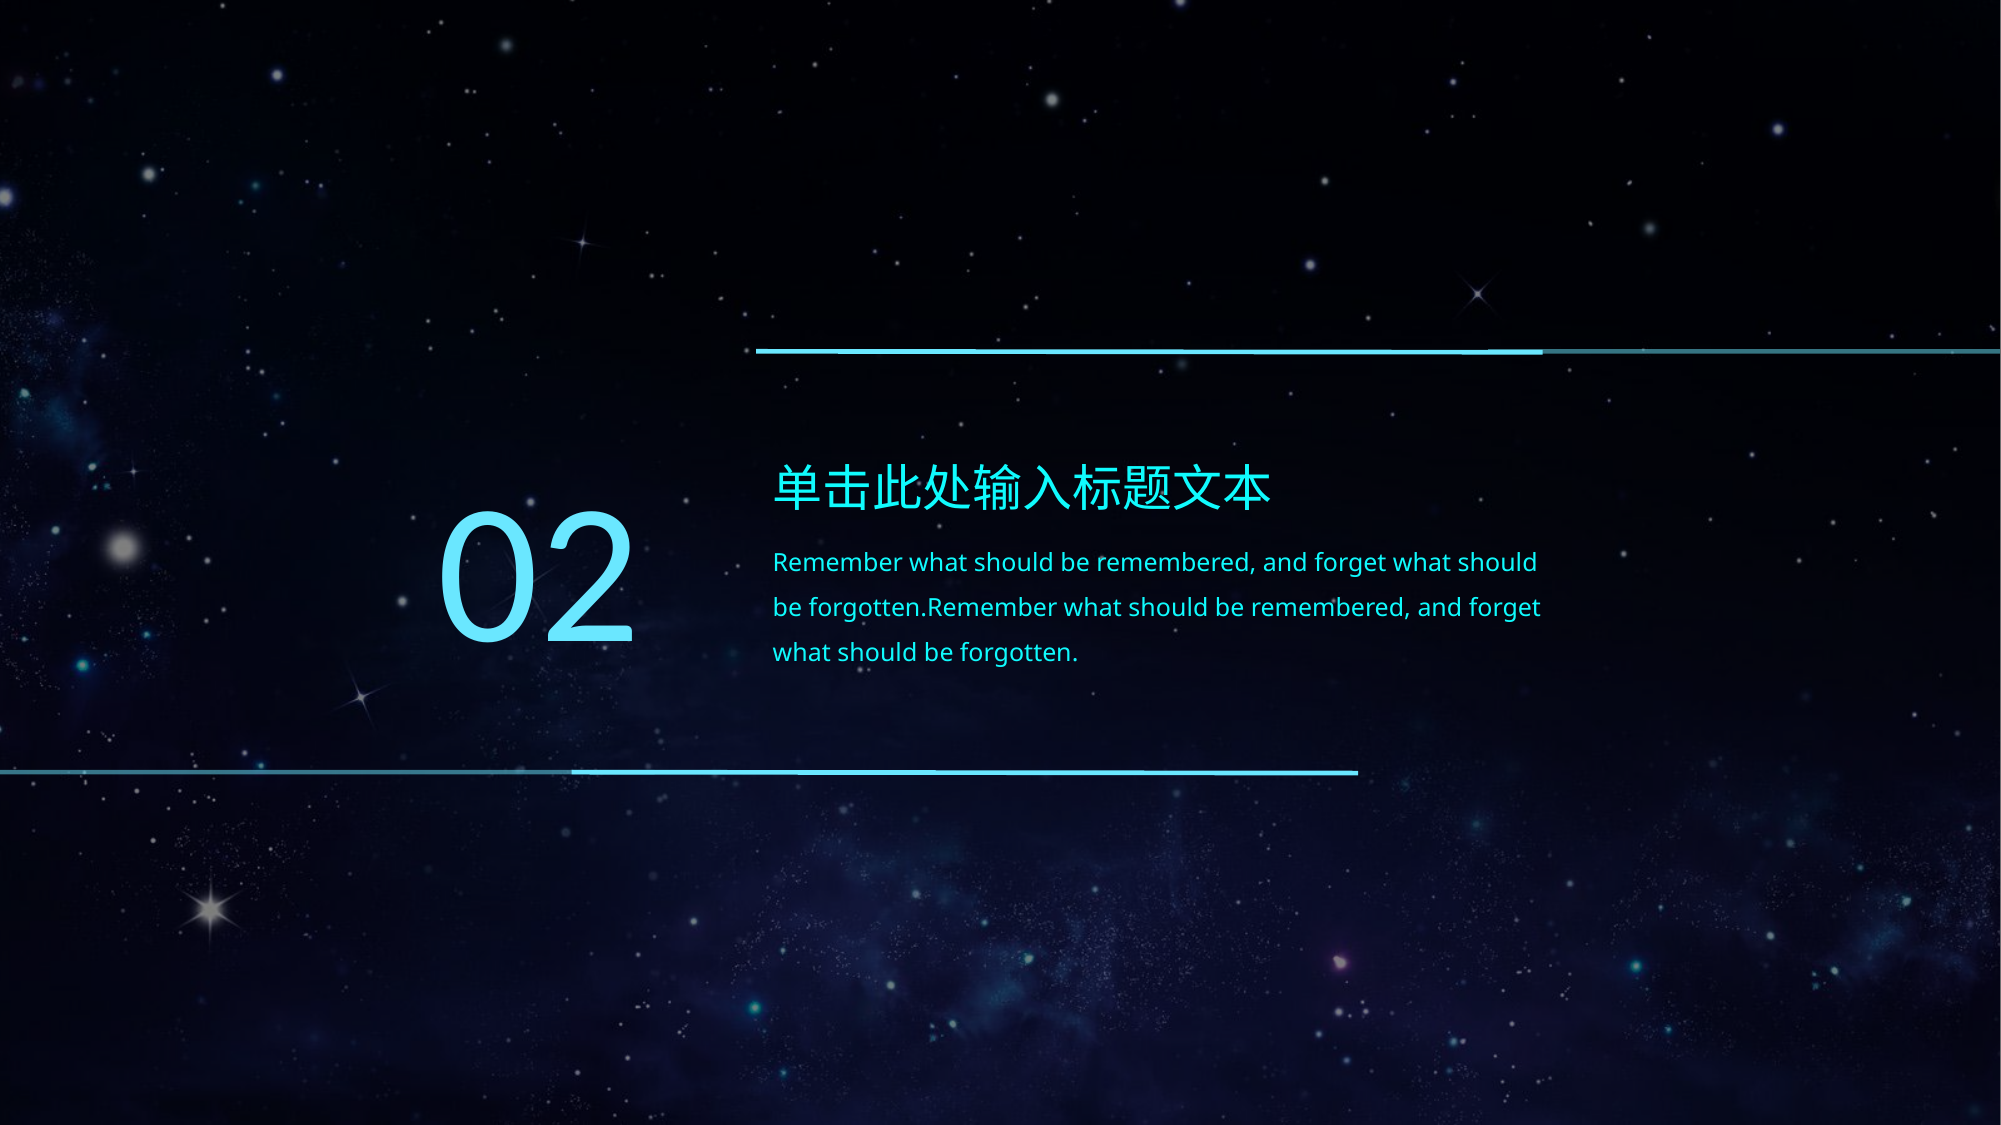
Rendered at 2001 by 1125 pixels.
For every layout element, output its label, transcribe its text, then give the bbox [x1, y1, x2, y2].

text_box 单击此处输入标题文本 [758, 448, 1371, 524]
text_box Remember what should be remembered, and forget what should be forgotten.Remember what should be remembered, and forget what should be forgotten. [757, 524, 1579, 674]
picture [0, 0, 2001, 1125]
text_box 02 [407, 433, 656, 689]
